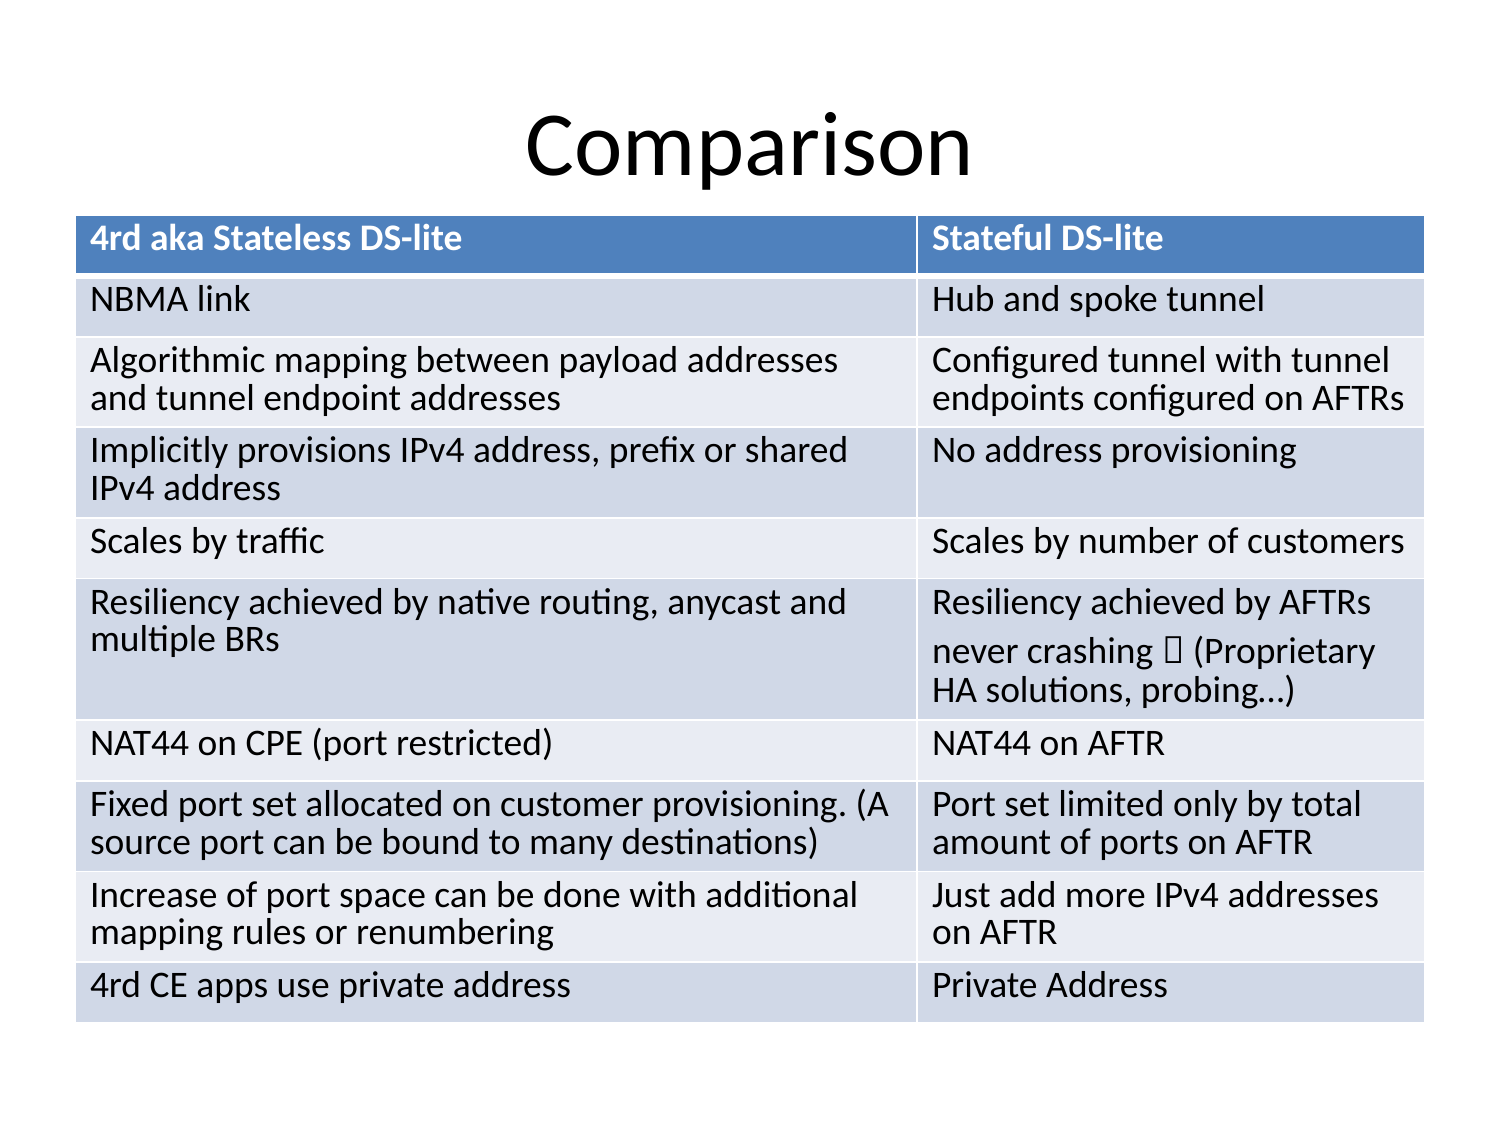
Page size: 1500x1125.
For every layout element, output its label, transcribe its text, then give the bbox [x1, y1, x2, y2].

table_header 4rd aka Stateless DS-lite [76, 216, 916, 273]
table_cell Private Address [918, 963, 1424, 1022]
table_cell NAT44 on AFTR [918, 721, 1424, 780]
table_cell Implicitly provisions IPv4 address, prefix or shared IPv4 address [76, 428, 916, 517]
table_cell Increase of port space can be done with additional mapping rules or renumbering [76, 872, 916, 961]
table_cell Scales by traffic [76, 519, 916, 578]
table_cell Resiliency achieved by native routing, anycast and multiple BRs [76, 579, 916, 719]
table_cell No address provisioning [918, 428, 1424, 517]
table_cell Just add more IPv4 addresses on AFTR [918, 872, 1424, 961]
table_cell NBMA link [76, 279, 916, 336]
table_cell Algorithmic mapping between payload addresses and tunnel endpoint addresses [76, 338, 916, 426]
table_header Stateful DS-lite [918, 216, 1424, 273]
table_cell Configured tunnel with tunnel endpoints configured on AFTRs [918, 338, 1424, 426]
table_cell Hub and spoke tunnel [918, 279, 1424, 336]
table_cell NAT44 on CPE (port restricted) [76, 721, 916, 780]
table_cell 4rd CE apps use private address [76, 963, 916, 1022]
table_cell Port set limited only by total amount of ports on AFTR [918, 782, 1424, 871]
table_cell Fixed port set allocated on customer provisioning. (A source port can be bound to many destinations) [76, 782, 916, 871]
table_cell Scales by number of customers [918, 519, 1424, 578]
table_cell Resiliency achieved by AFTRs never crashing  (Proprietary HA solutions, probing…) [918, 579, 1424, 719]
title Comparison [75, 45, 1425, 214]
